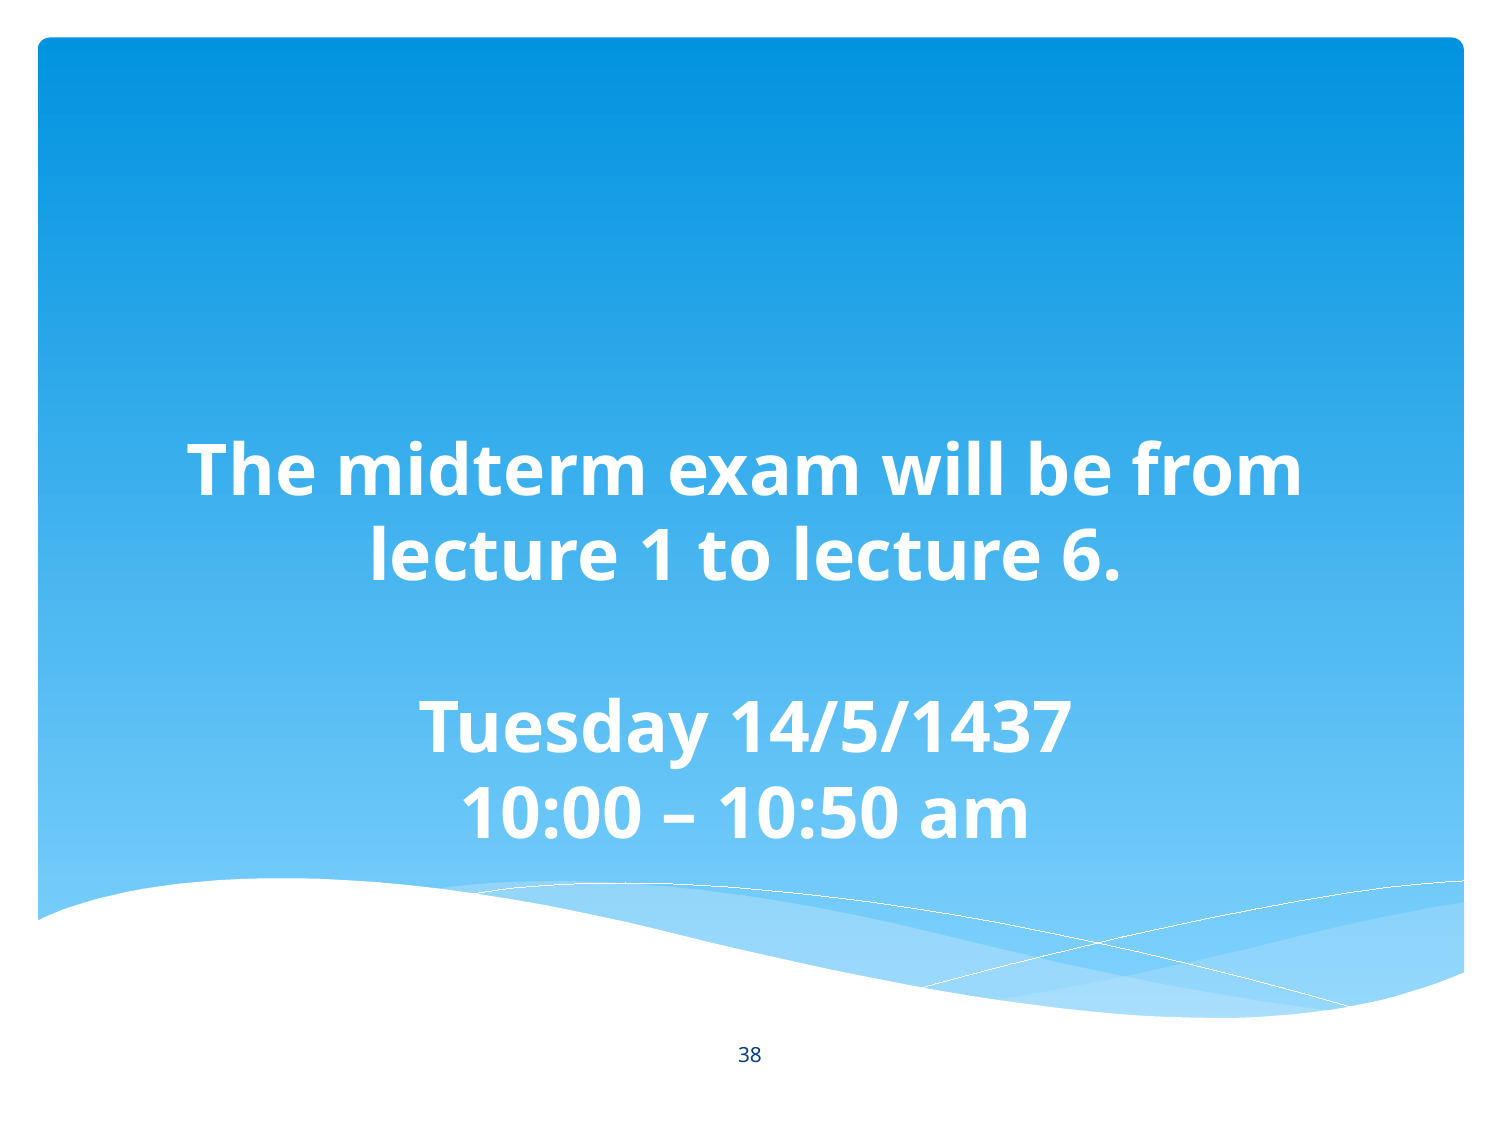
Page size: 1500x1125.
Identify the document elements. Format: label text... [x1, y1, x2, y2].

slide_number 38 [654, 1025, 846, 1086]
title The midterm exam will be from lecture 1 to lecture 6. Tuesday 14/5/1437 10:00 – 10:50 am [162, 149, 1330, 947]
